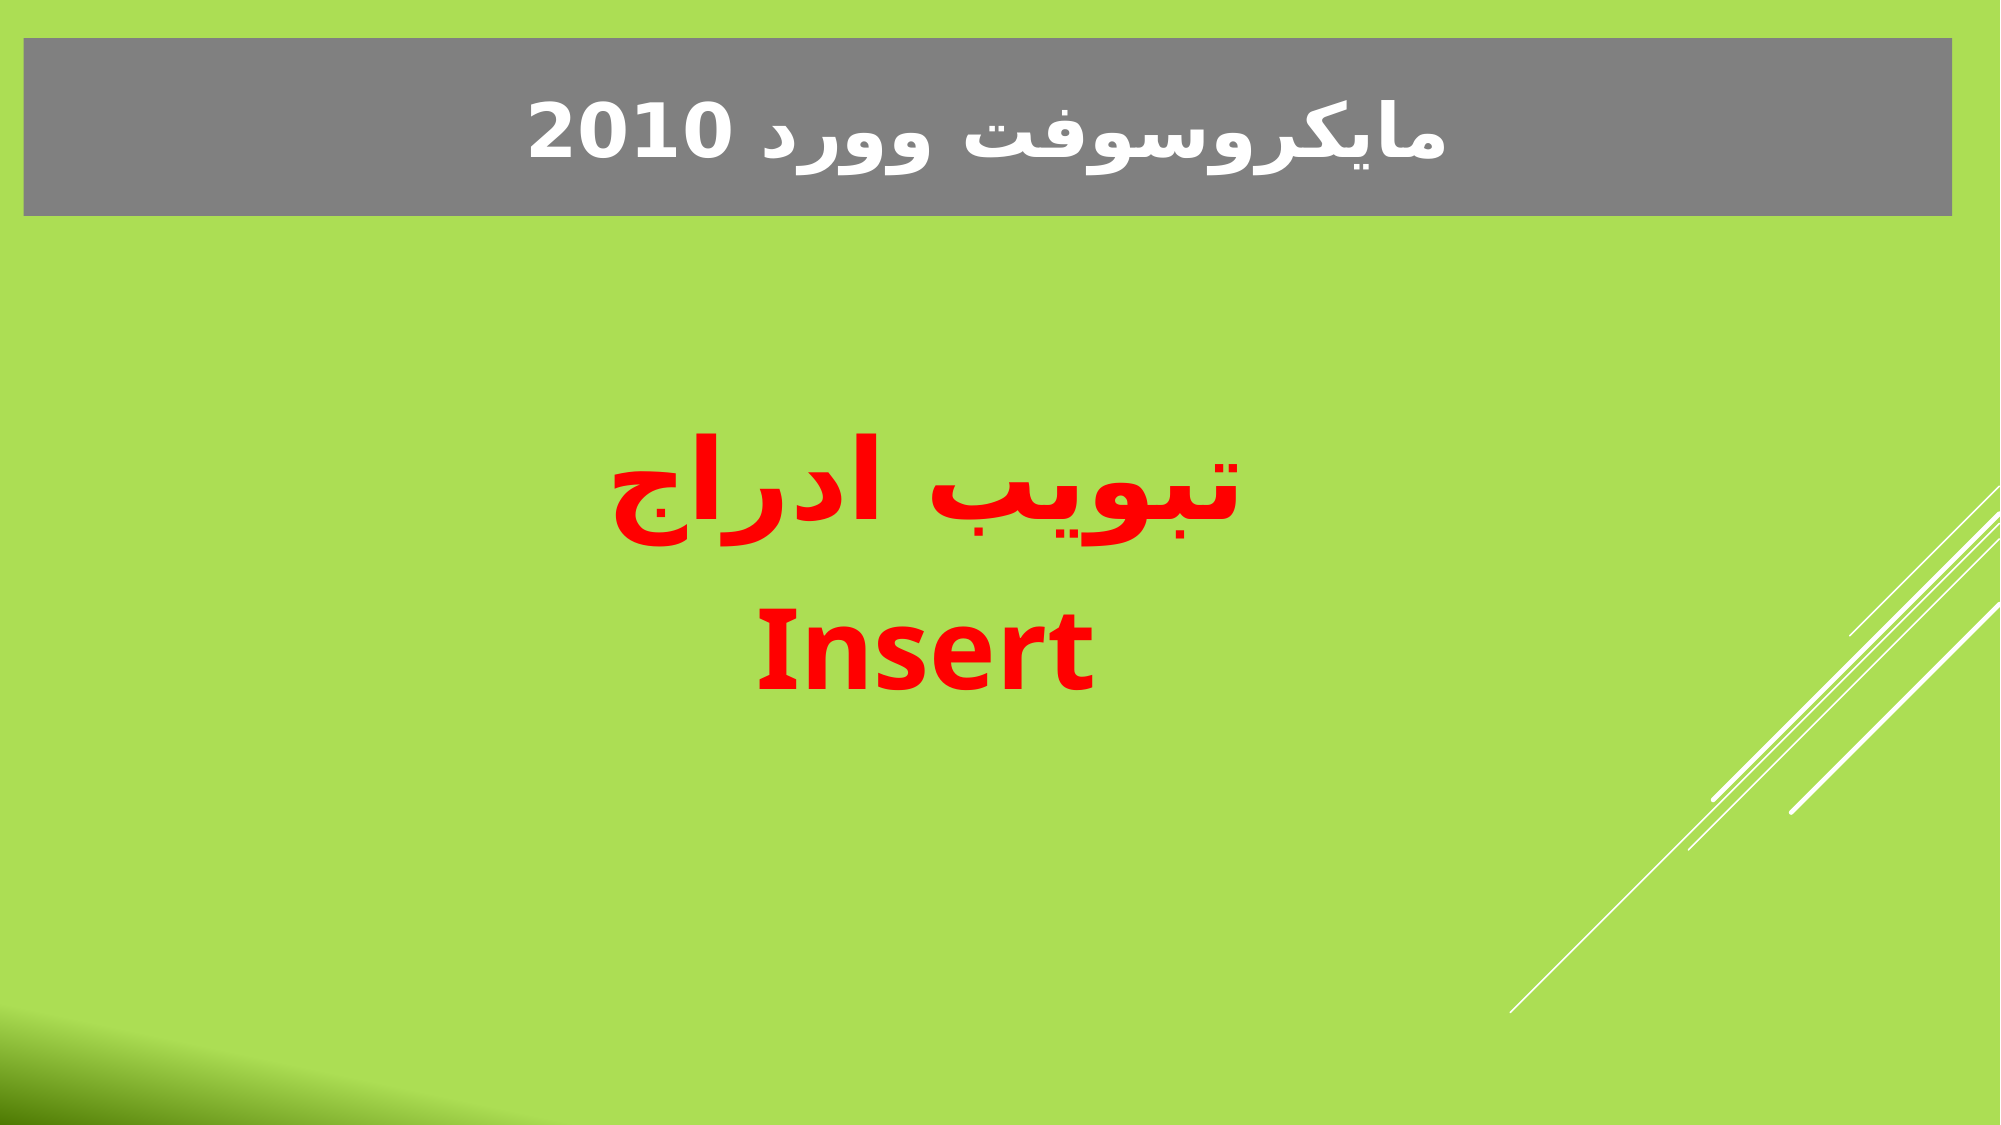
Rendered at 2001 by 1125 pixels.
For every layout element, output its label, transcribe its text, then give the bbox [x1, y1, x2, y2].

text_box مايكروسوفت وورد 2010 [23, 38, 1953, 216]
list تبويب ادراج Insert [291, 338, 1562, 782]
